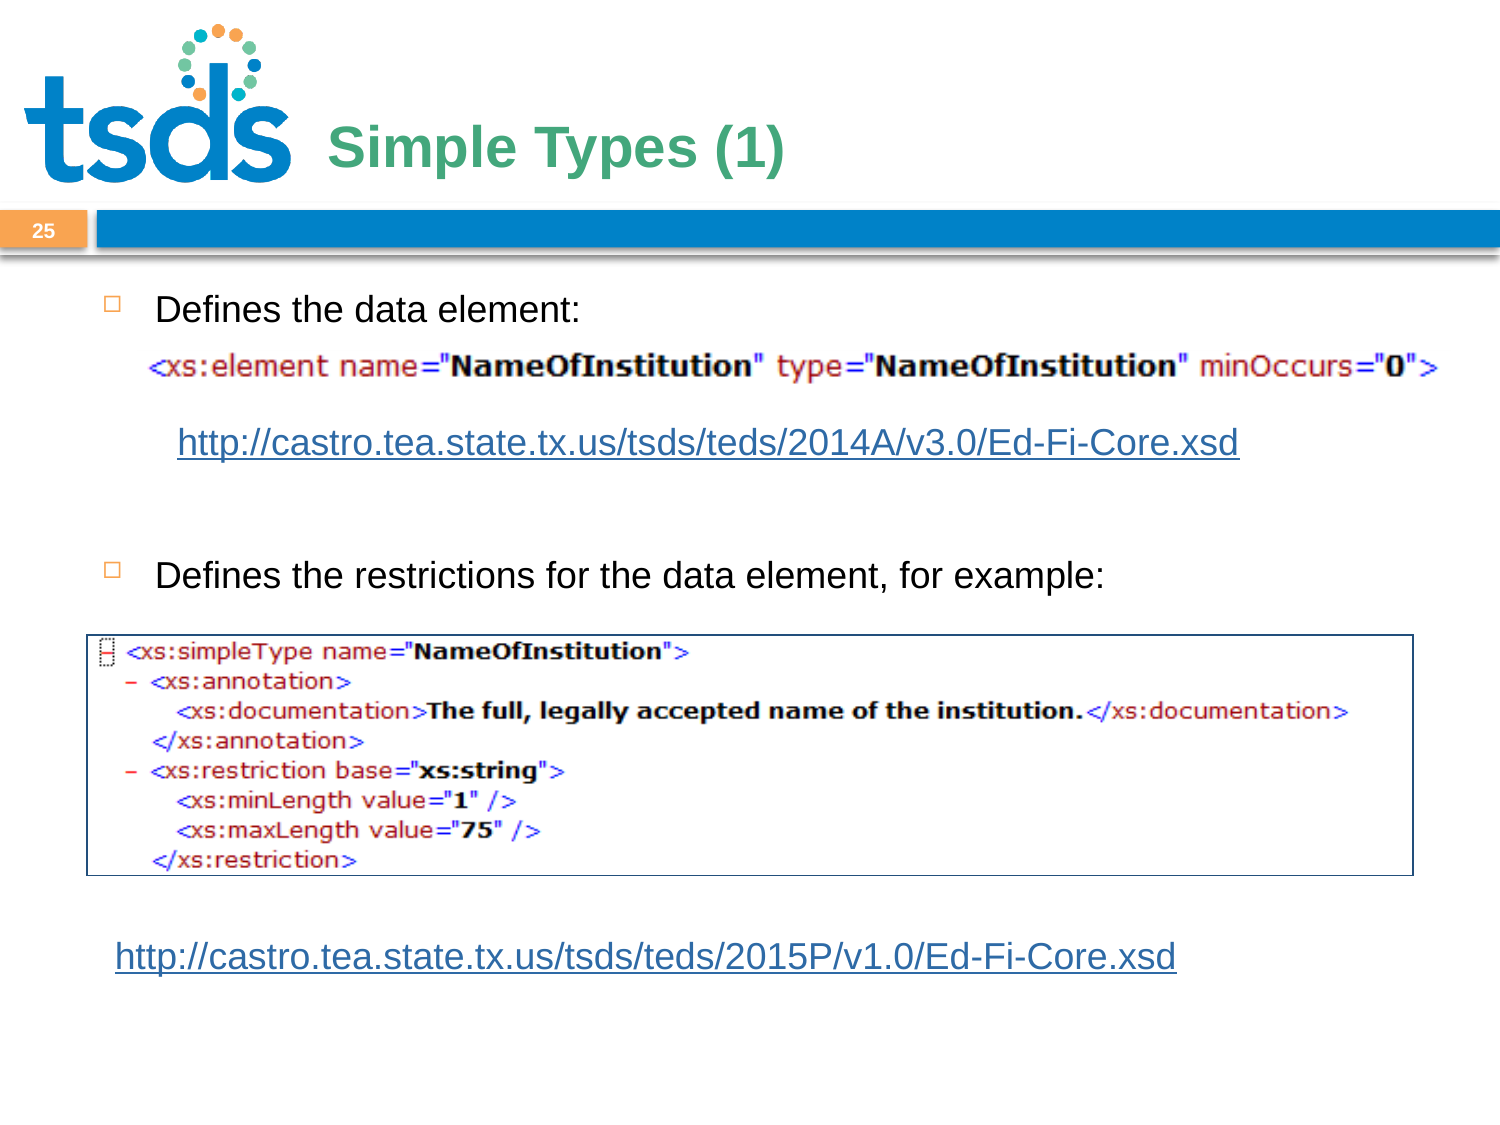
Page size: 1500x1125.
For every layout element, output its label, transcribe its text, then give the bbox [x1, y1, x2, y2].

picture [24, 24, 291, 191]
text_box http://castro.tea.state.tx.us/tsds/teds/2015P/v1.0/Ed-Fi-Core.xsd [99, 924, 1263, 1030]
slide_number 24 [0, 210, 88, 251]
text_box Defines the data element: http://castro.tea.state.tx.us/tsds/teds/2014A/v3.0/Ed-Fi-Core.xsd Defines the restrictions for the data element, for example: [87, 275, 1338, 604]
title Simple Types (1) [312, 75, 1438, 213]
picture [137, 349, 1452, 391]
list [87, 635, 1413, 876]
